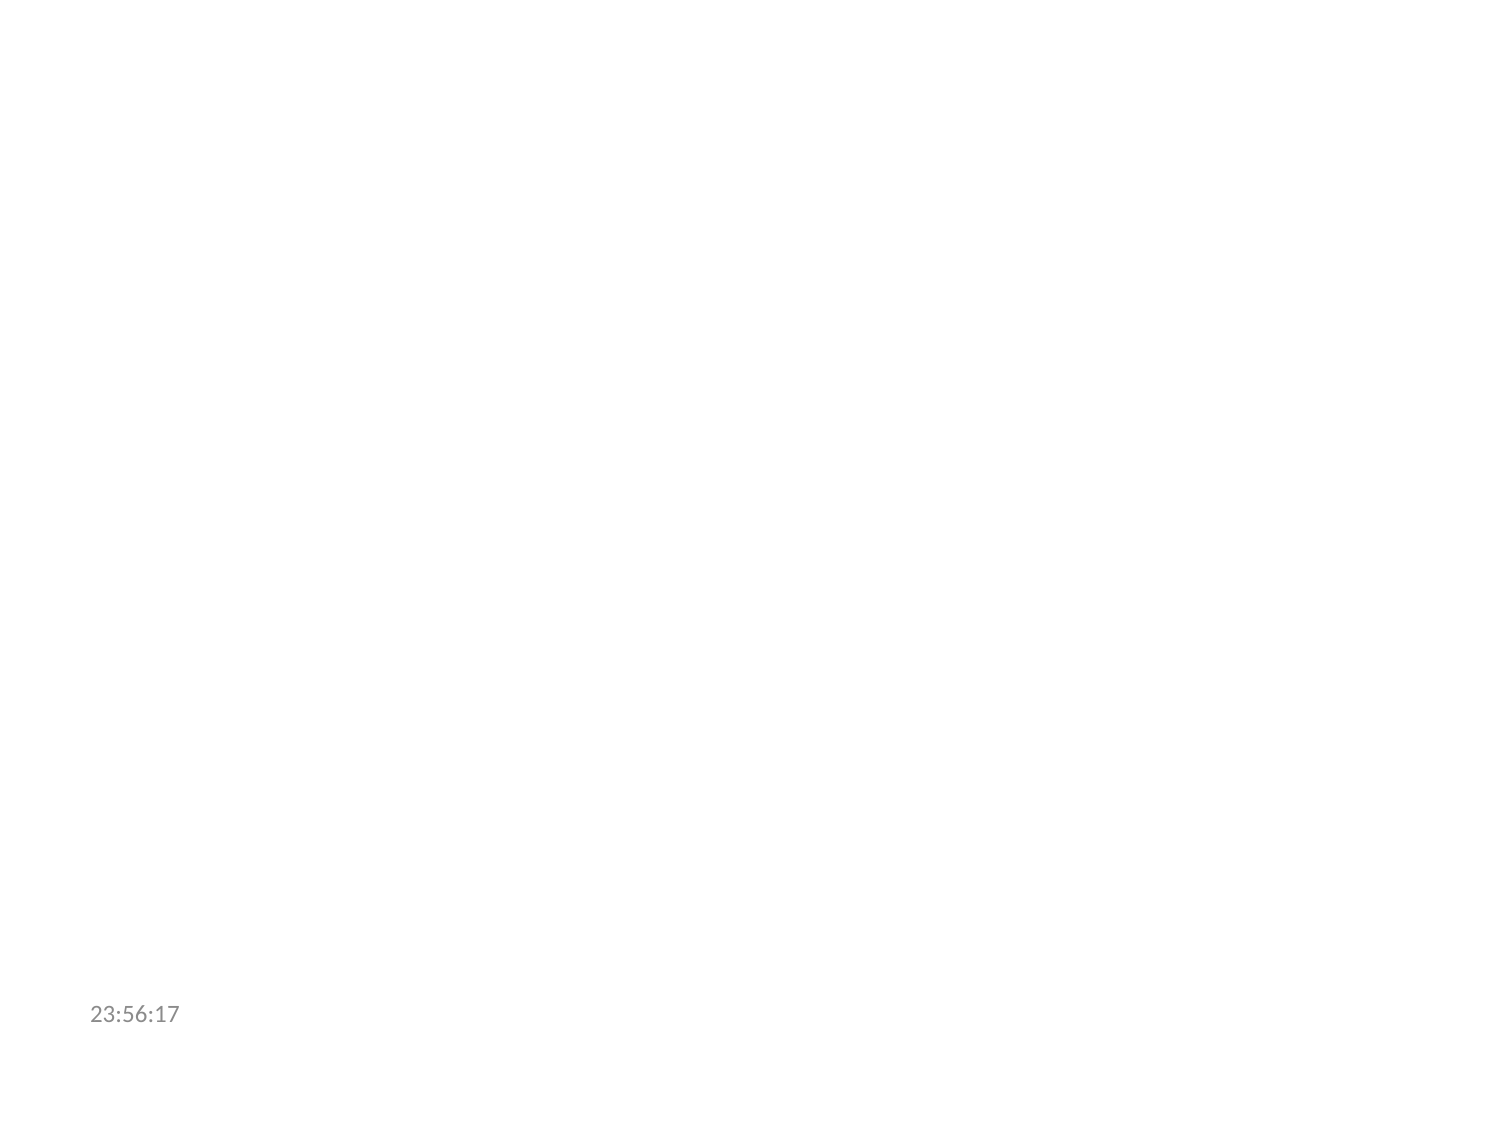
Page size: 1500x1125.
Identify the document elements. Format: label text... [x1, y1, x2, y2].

text_box 15:35:09 [75, 982, 425, 1043]
